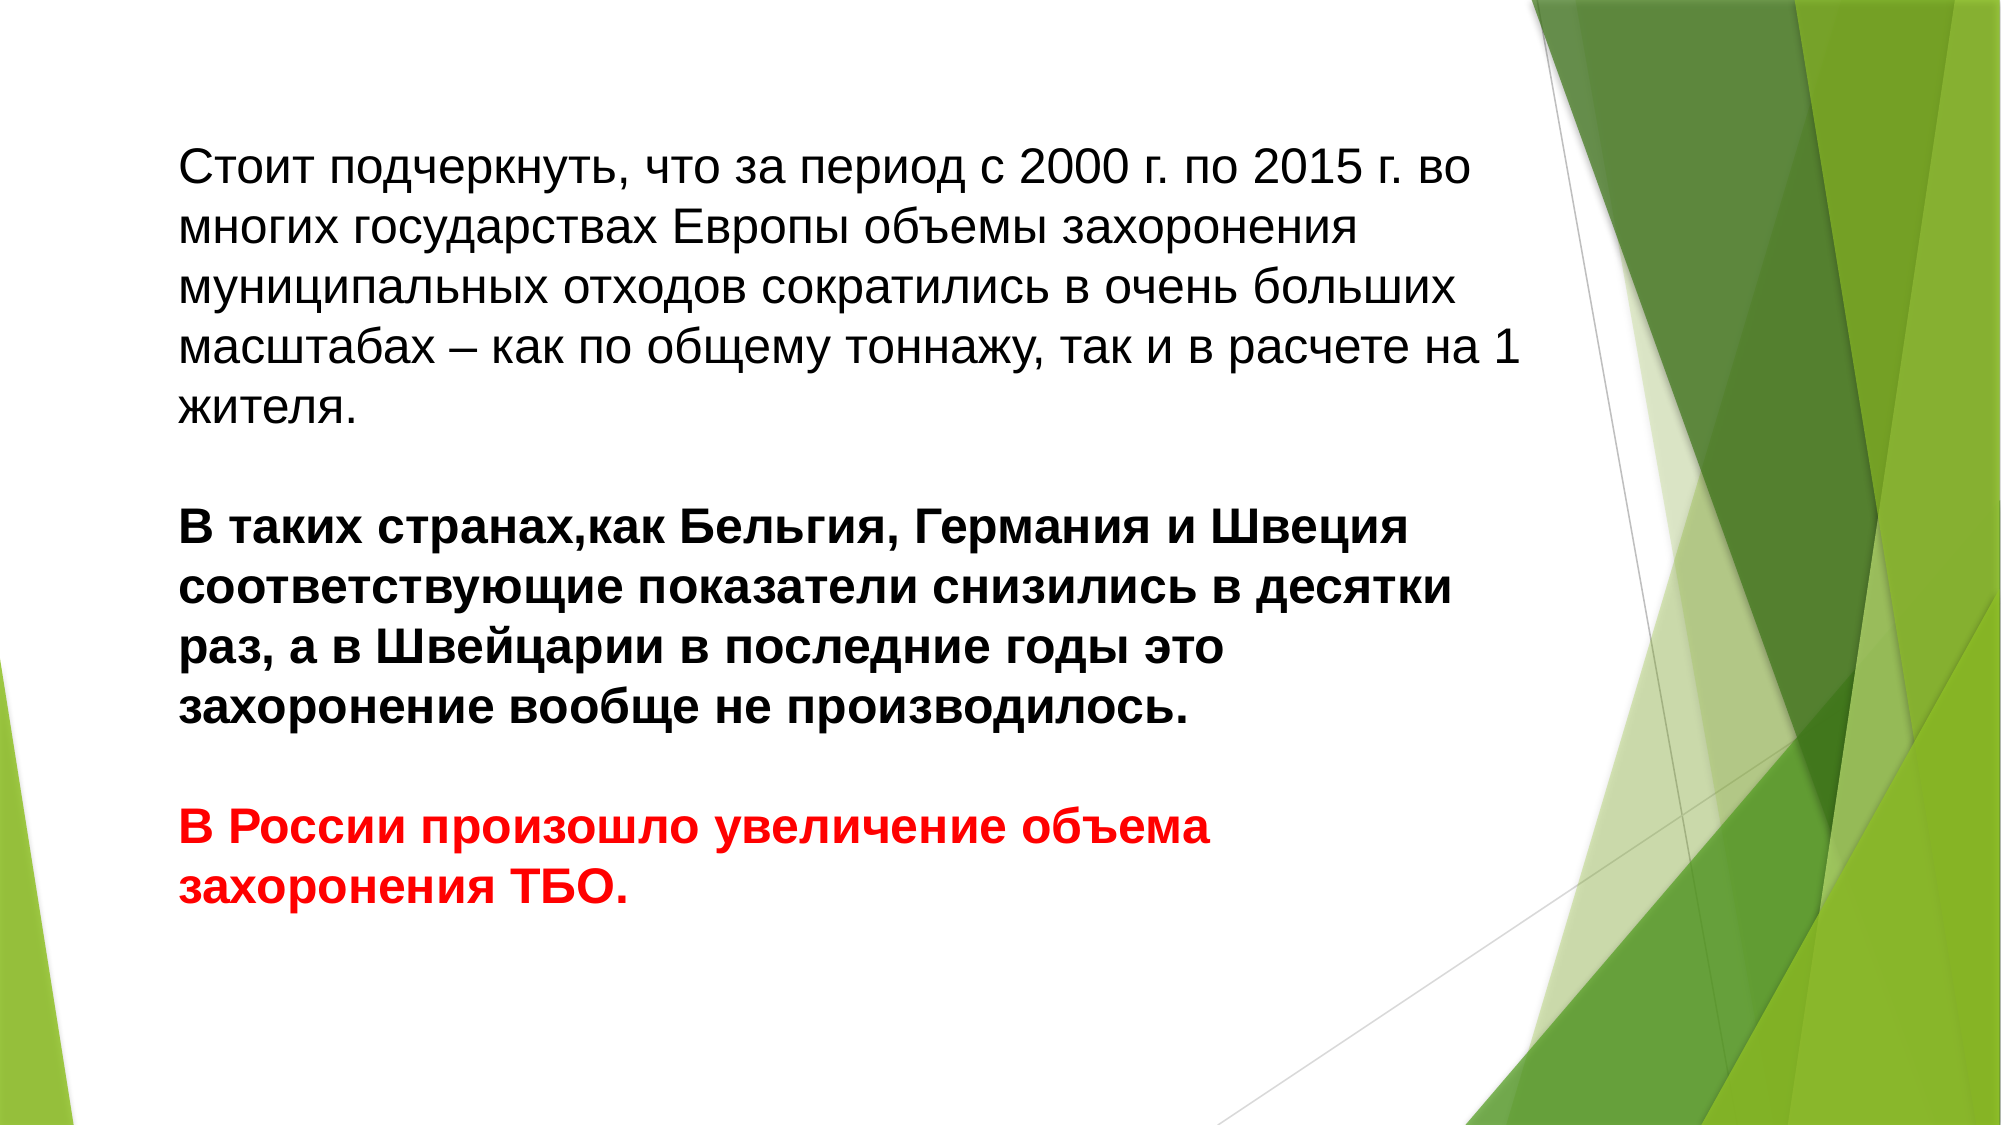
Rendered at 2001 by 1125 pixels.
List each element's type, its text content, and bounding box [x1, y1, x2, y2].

text_box Стоит подчеркнуть, что за период с 2000 г. по 2015 г. во многих государствах Европы объемы захоронения муниципальных отходов сократились в очень больших масштабах – как по общему тоннажу, так и в расчете на 1 жителя. В таких странах,как Бельгия, Германия и Швеция соответствующие показатели снизились в десятки раз, а в Швейцарии в последние годы это захоронение вообще не производилось. В России произошло увеличение объема захоронения ТБО. [163, 125, 1548, 921]
